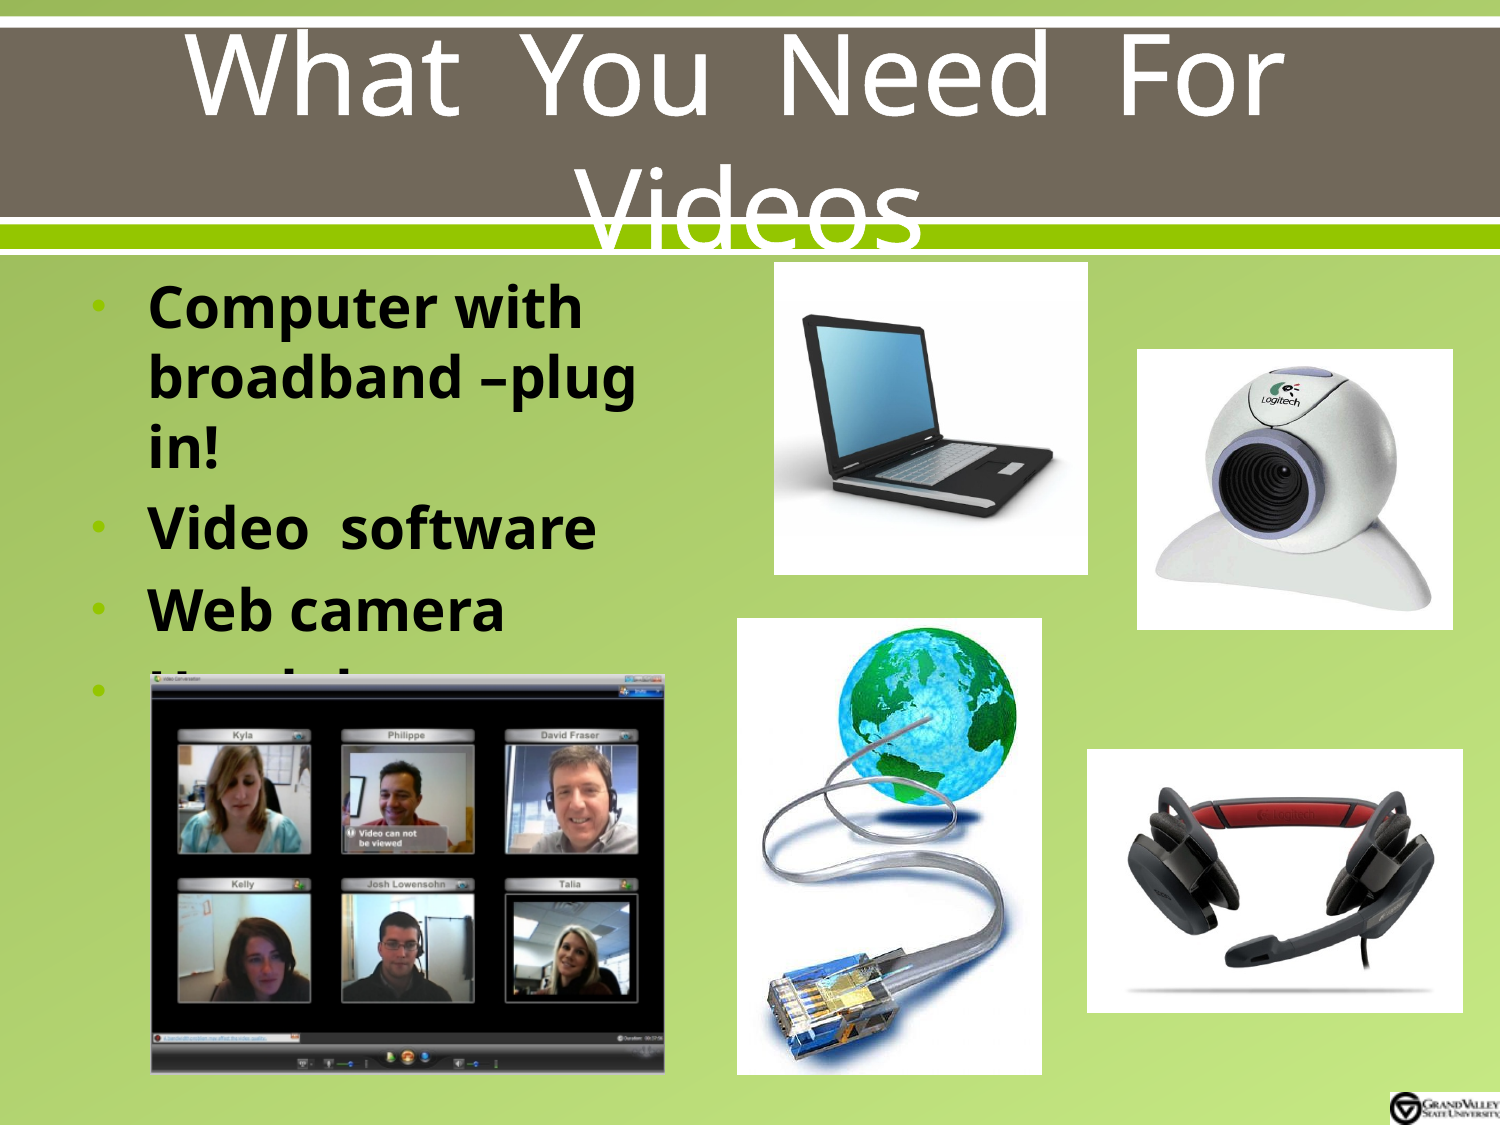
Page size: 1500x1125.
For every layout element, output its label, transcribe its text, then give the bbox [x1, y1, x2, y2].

picture [1137, 349, 1453, 630]
picture [1087, 749, 1463, 1013]
picture [1390, 1091, 1500, 1125]
picture [774, 262, 1088, 576]
picture [149, 674, 665, 1076]
title What You Need For Videos [75, 62, 1425, 213]
picture [737, 618, 1042, 1076]
list Computer with broadband –plug in! Video software Web camera Headphone [76, 262, 738, 663]
